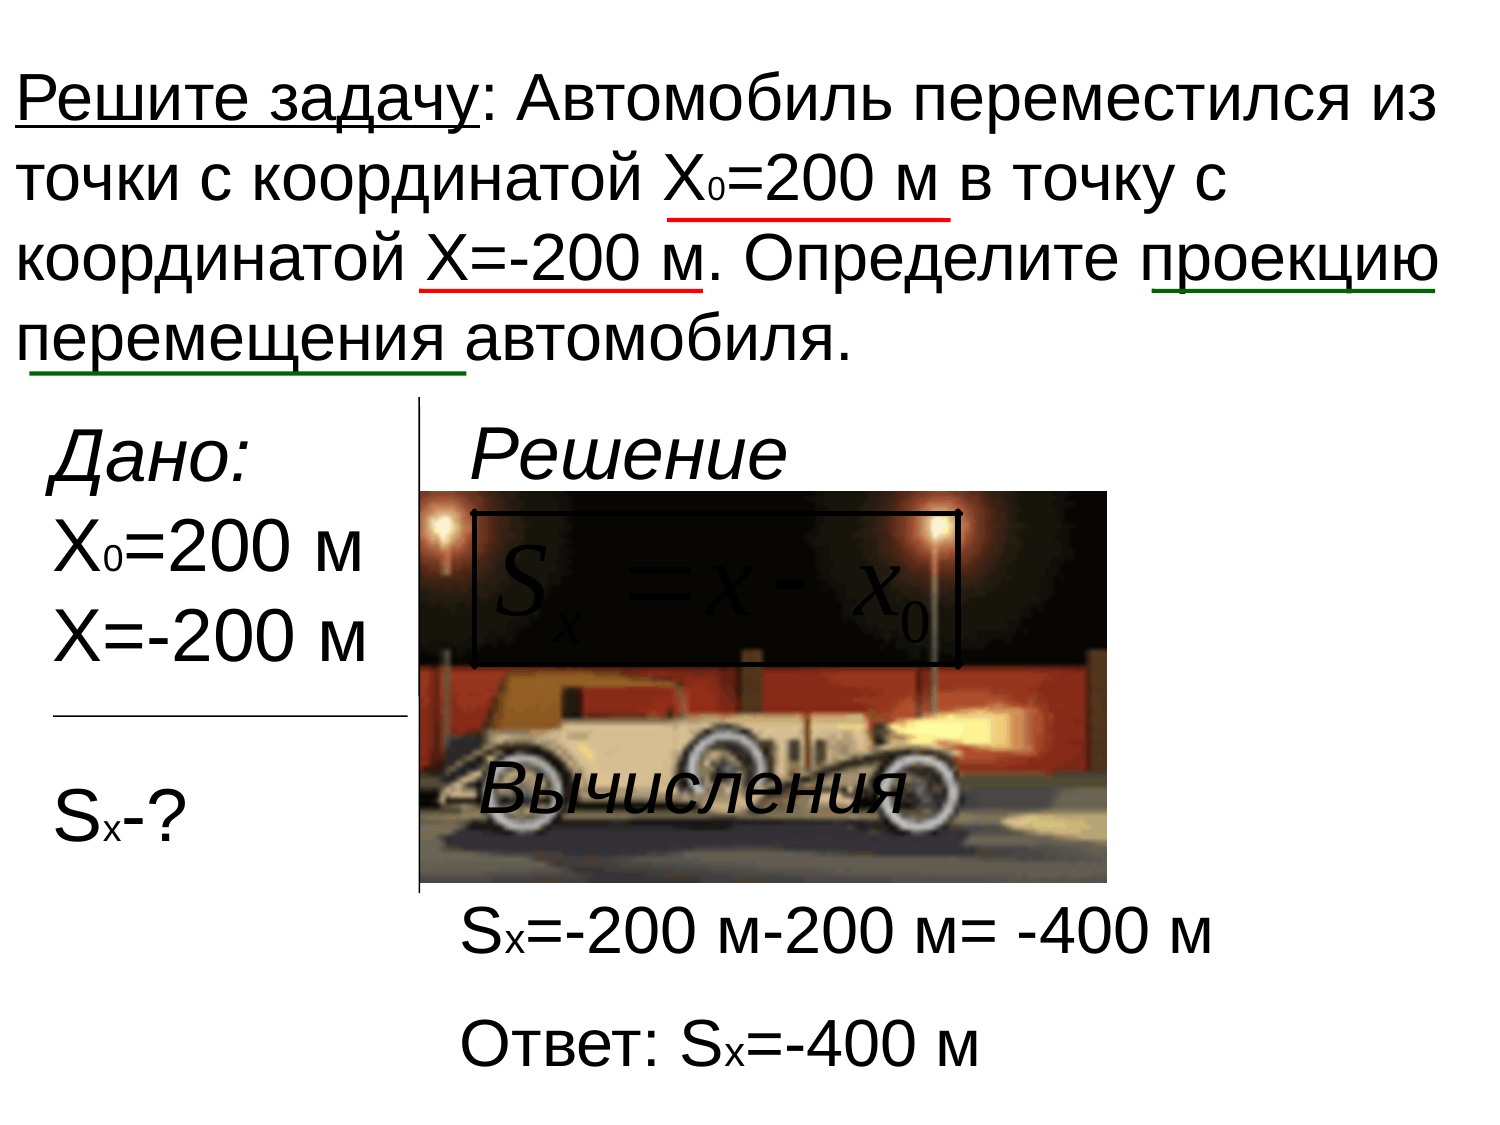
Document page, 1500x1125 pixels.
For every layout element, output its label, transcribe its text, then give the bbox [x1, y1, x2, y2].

title Решите задачу: Автомобиль переместился из точки с координатой Х0=200 м в точку с координатой Х=-200 м. Определите проекцию перемещения автомобиля. [0, 54, 1500, 374]
picture [418, 491, 1107, 883]
text_box Sх=-200 м-200 м= -400 м Ответ: Sх=-400 м [445, 879, 1353, 1088]
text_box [454, 491, 987, 687]
text_box Решение [454, 397, 869, 489]
text_box Дано: Х0=200 м Х=-200 м Sх-? [38, 399, 385, 864]
